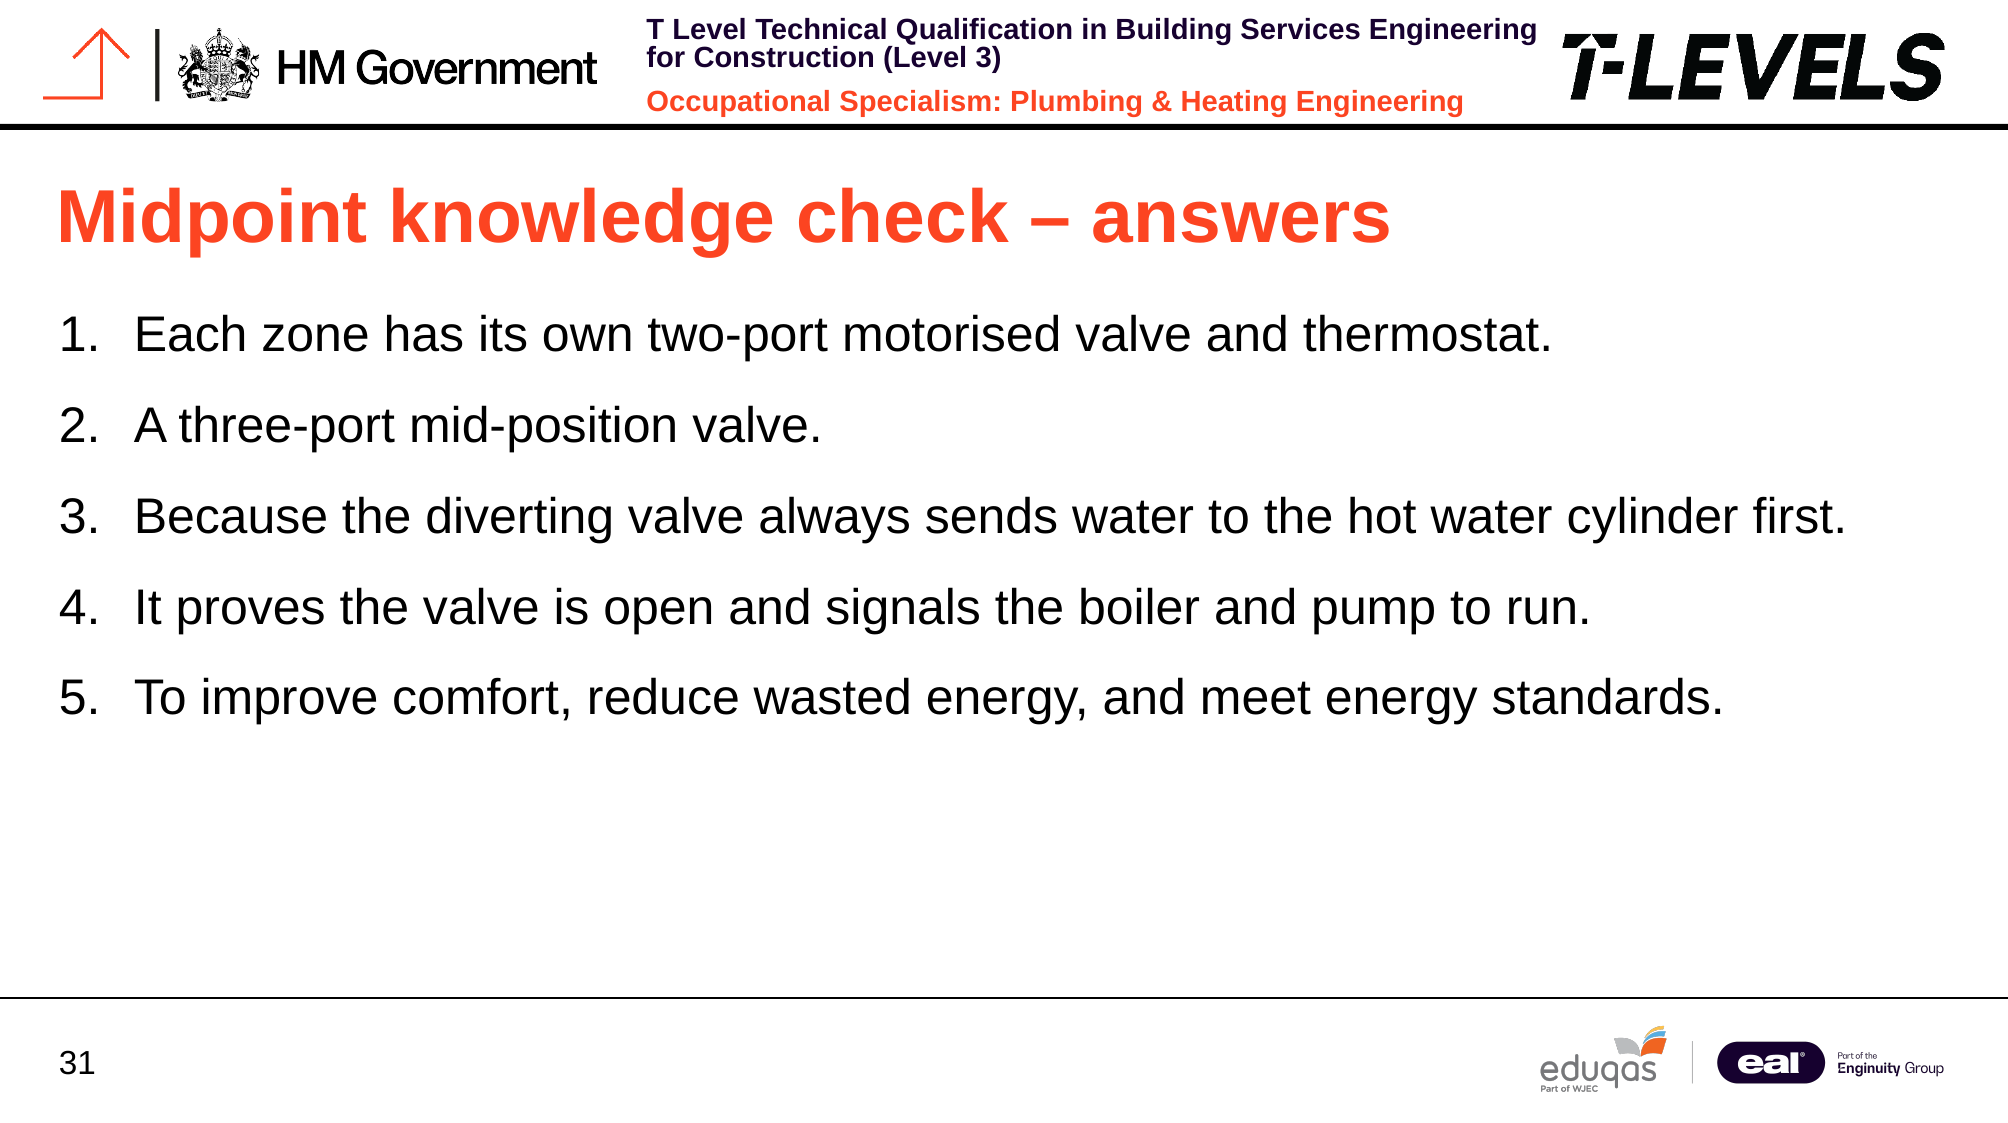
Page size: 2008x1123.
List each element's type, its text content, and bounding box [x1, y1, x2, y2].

picture [38, 27, 136, 100]
picture [1543, 25, 1964, 108]
picture [1535, 1021, 1949, 1097]
picture [155, 28, 597, 102]
title Midpoint knowledge check – answers [41, 111, 1949, 314]
list Each zone has its own two-port motorised valve and thermostat. A three-port mid-position valve. Because the diverting valve always sends water to the hot water cylinder first. It proves the valve is open and signals the boiler and pump to run. To improve comfort, reduce wasted energy, and meet energy standards. [59, 295, 1949, 975]
